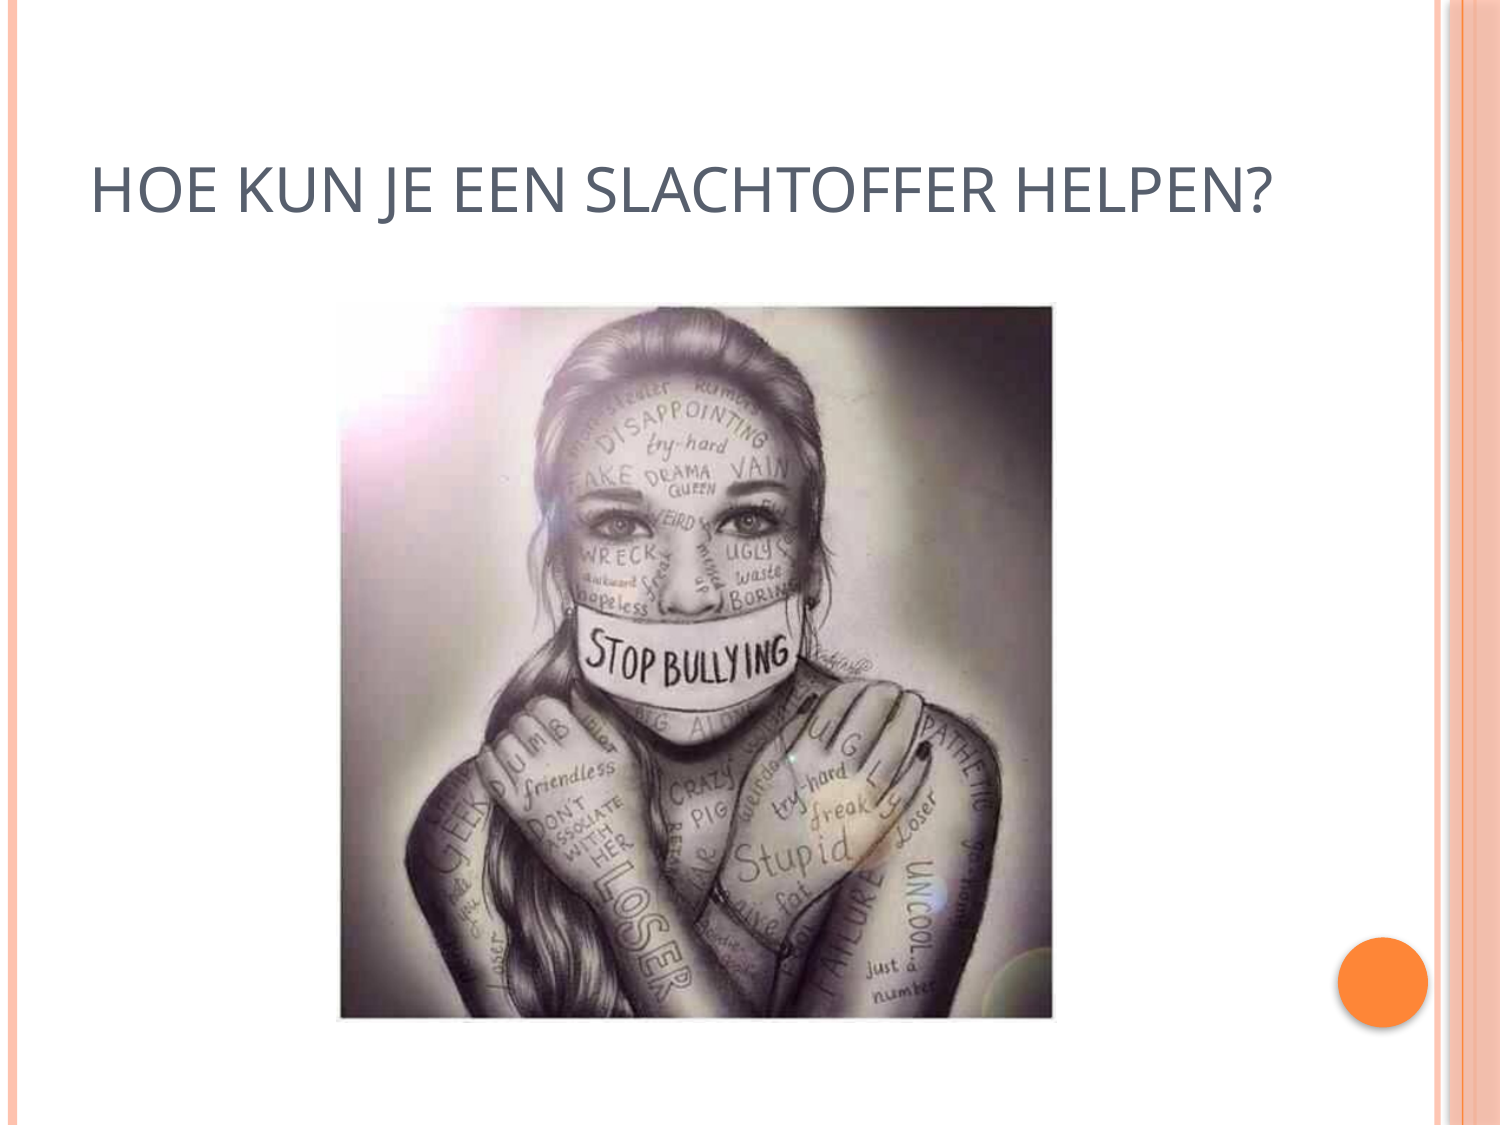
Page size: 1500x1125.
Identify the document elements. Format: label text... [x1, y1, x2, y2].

title Hoe kun je een slachtoffer helpen? [75, 45, 1300, 233]
picture [335, 302, 1057, 1024]
